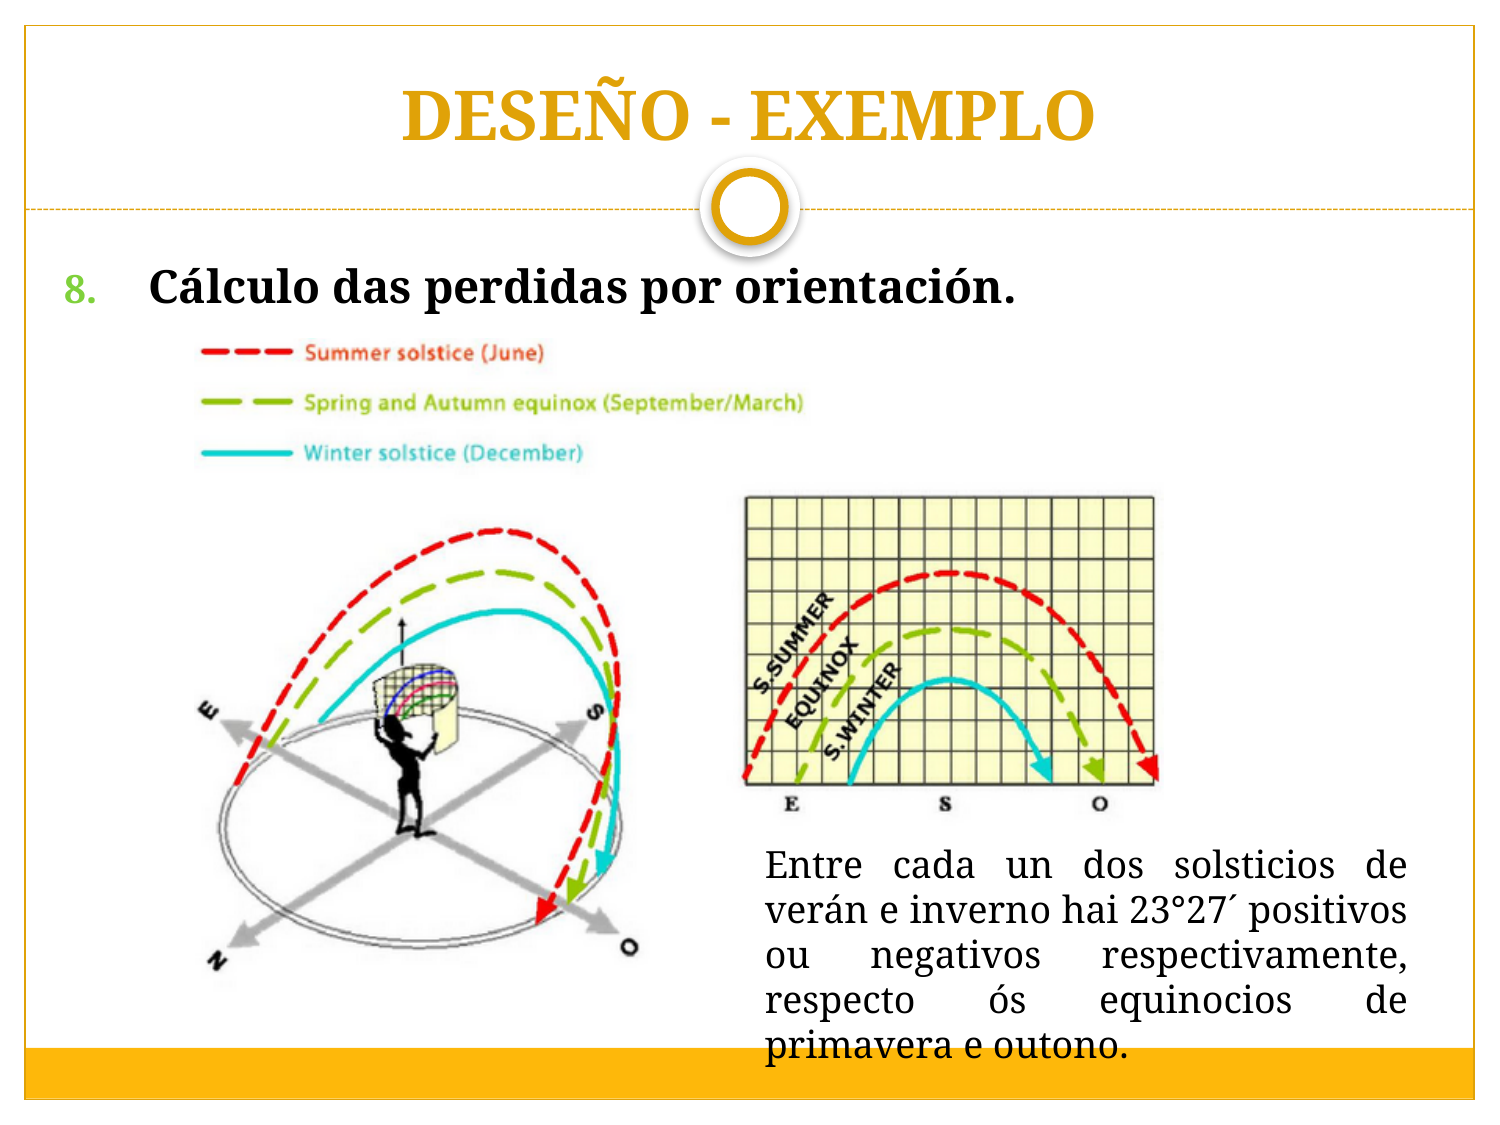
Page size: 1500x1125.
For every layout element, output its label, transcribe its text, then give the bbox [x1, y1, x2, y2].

text_box Entre cada un dos solsticios de verán e inverno hai 23°27´ positivos ou negativos respectivamente, respecto ós equinocios de primavera e outono. [750, 834, 1424, 1074]
list Cálculo das perdidas por orientación. [49, 250, 1445, 1001]
title DESEÑO - EXEMPLO [49, 37, 1450, 162]
picture [194, 337, 1164, 993]
